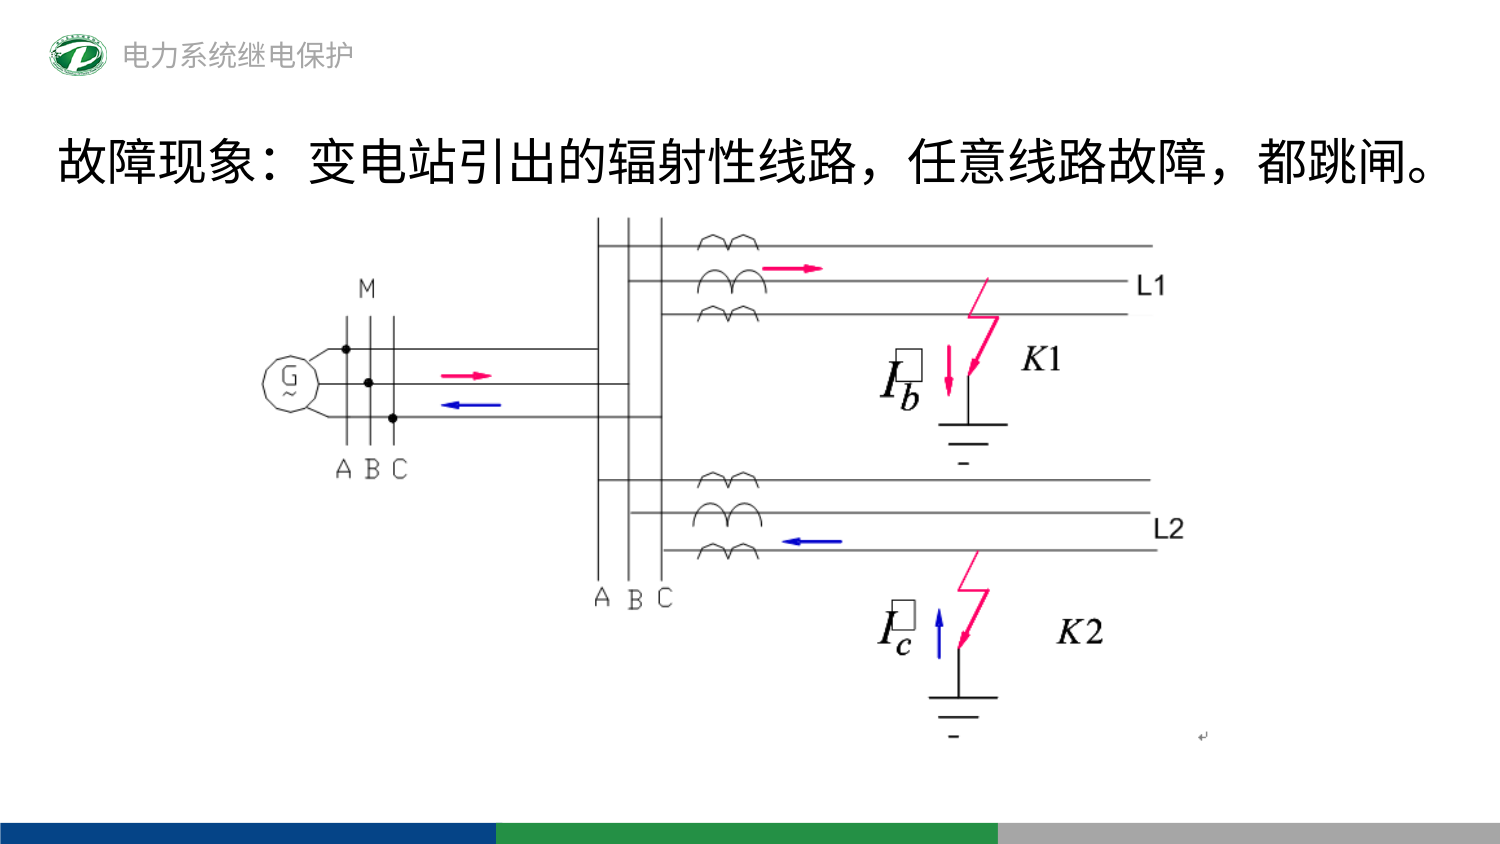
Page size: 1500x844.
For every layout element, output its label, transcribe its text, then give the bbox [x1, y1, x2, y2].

text_box [494, 821, 996, 844]
picture [41, 19, 118, 91]
text_box [996, 821, 1500, 844]
text_box 故障现象：变电站引出的辐射性线路，任意线路故障，都跳闸。 [42, 102, 1500, 199]
text_box 电力系统继电保护 [122, 29, 370, 80]
text_box [0, 821, 494, 844]
picture [232, 210, 1277, 747]
